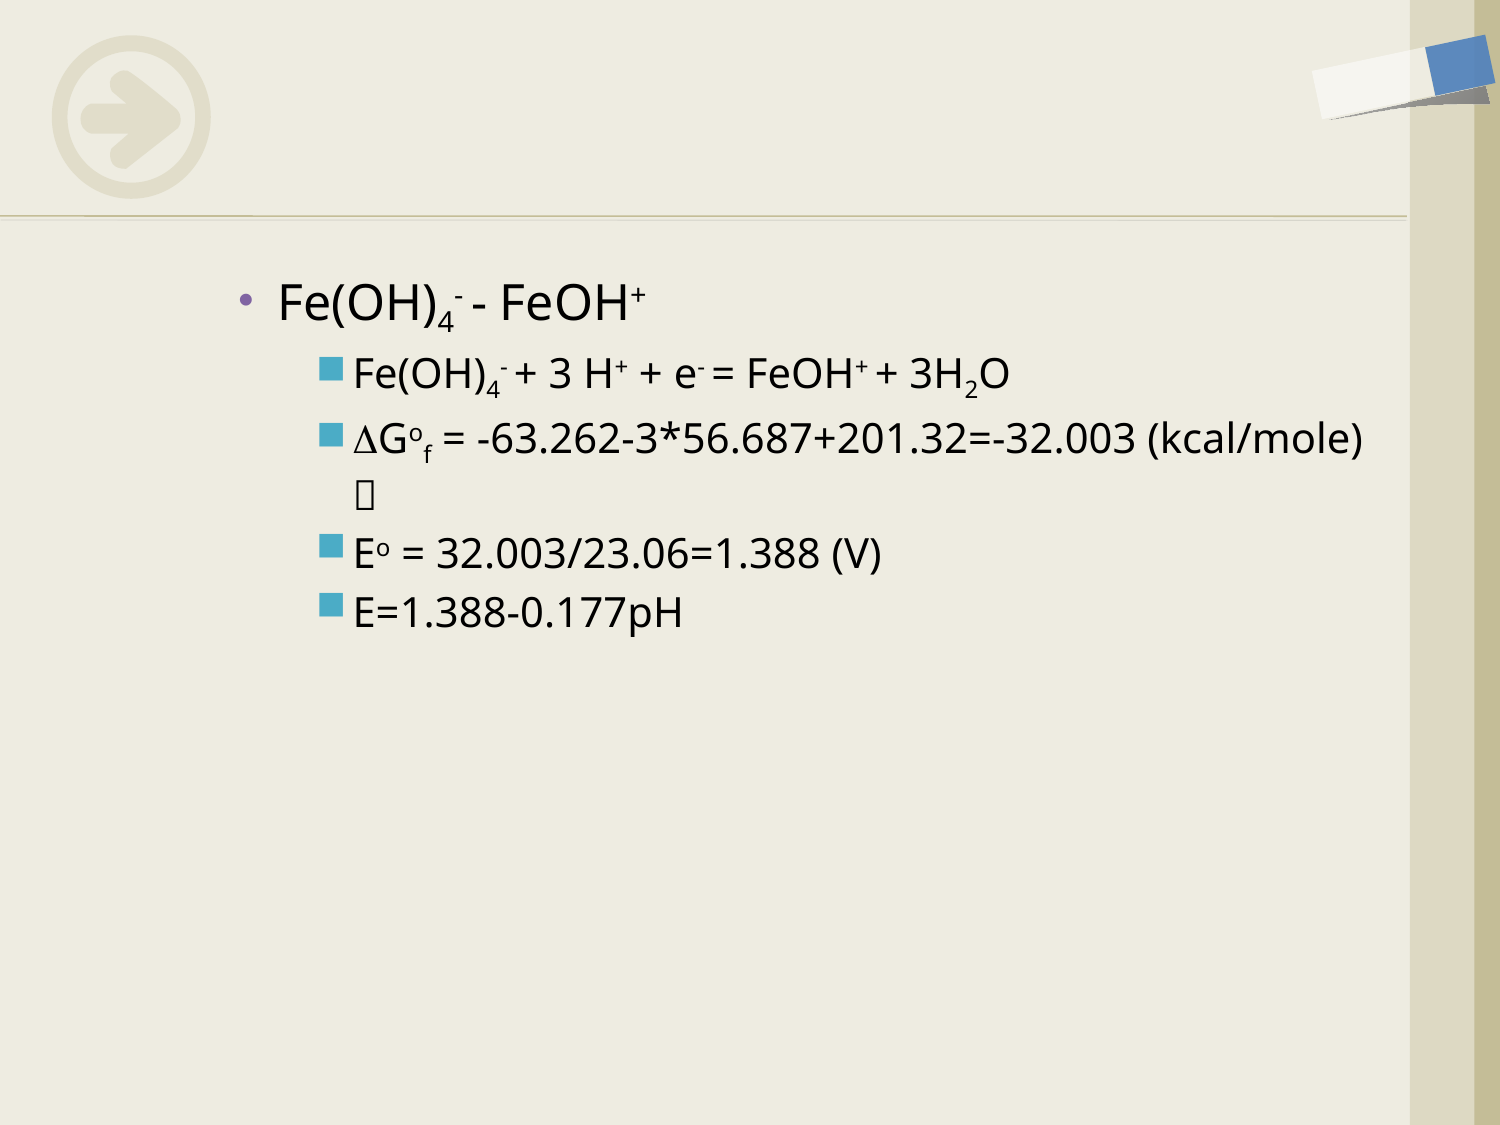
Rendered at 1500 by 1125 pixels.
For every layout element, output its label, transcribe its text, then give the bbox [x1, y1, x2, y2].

list Fe(OH)4- - FeOH+ Fe(OH)4- + 3 H+ + e- = FeOH+ + 3H2O DGof = -63.262-3*56.687+201.32=-32.003 (kcal/mole)  Eo = 32.003/23.06=1.388 (V) E=1.388-0.177pH [75, 262, 1406, 1005]
